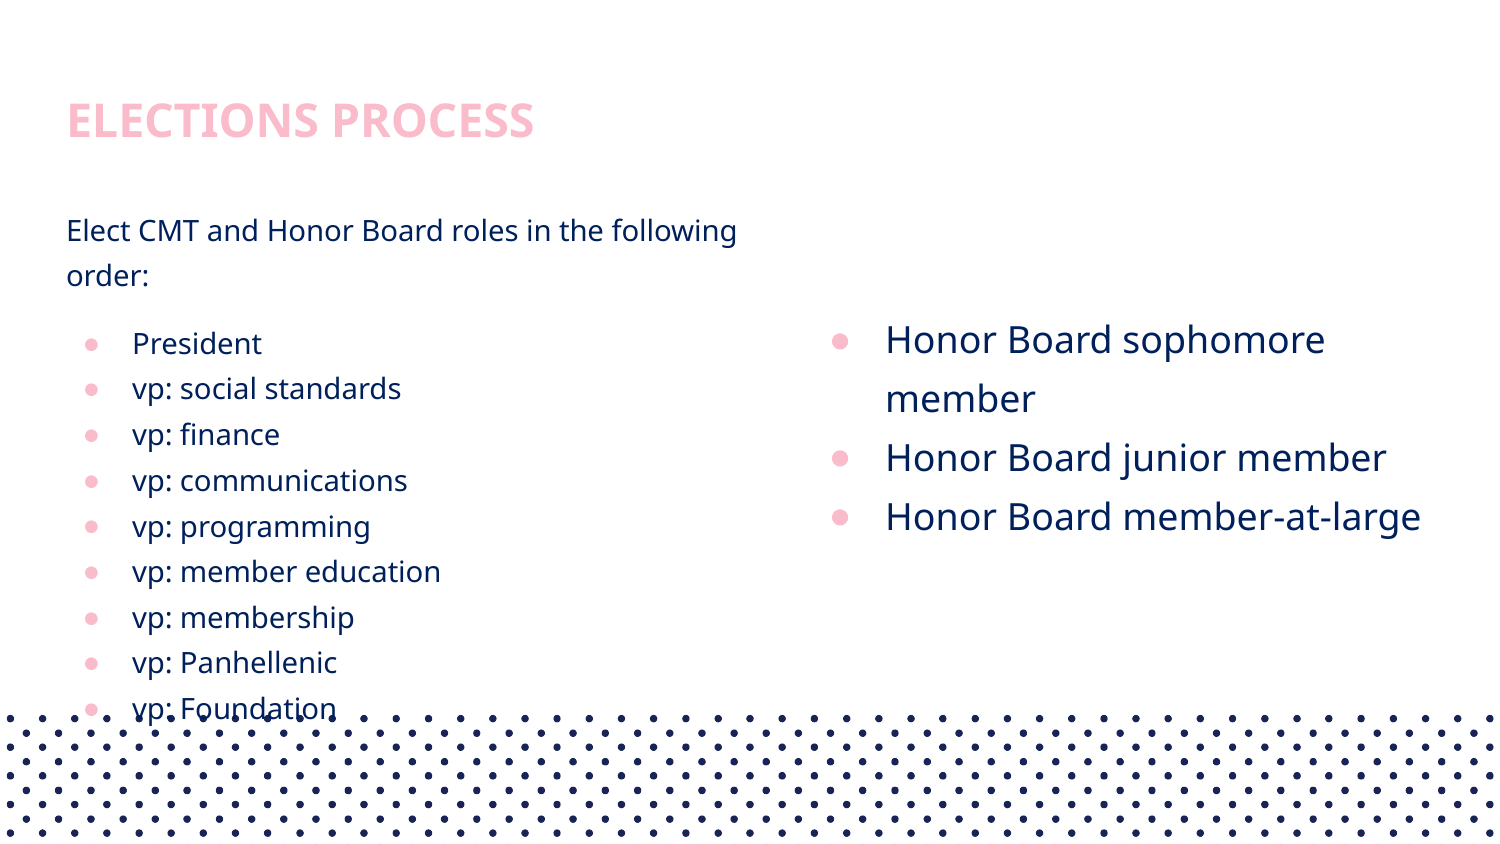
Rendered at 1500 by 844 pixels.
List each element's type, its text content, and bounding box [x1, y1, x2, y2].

title ELECTIONS PROCESS [51, 72, 1449, 167]
list Honor Board sophomore member Honor Board junior member Honor Board member-at-large [795, 215, 1500, 776]
list Elect CMT and Honor Board roles in the following order: President vp: social standards vp: finance vp: communications vp: programming vp: member education vp: membership vp: Panhellenic vp: Foundation [51, 189, 756, 750]
picture [0, 711, 1500, 844]
